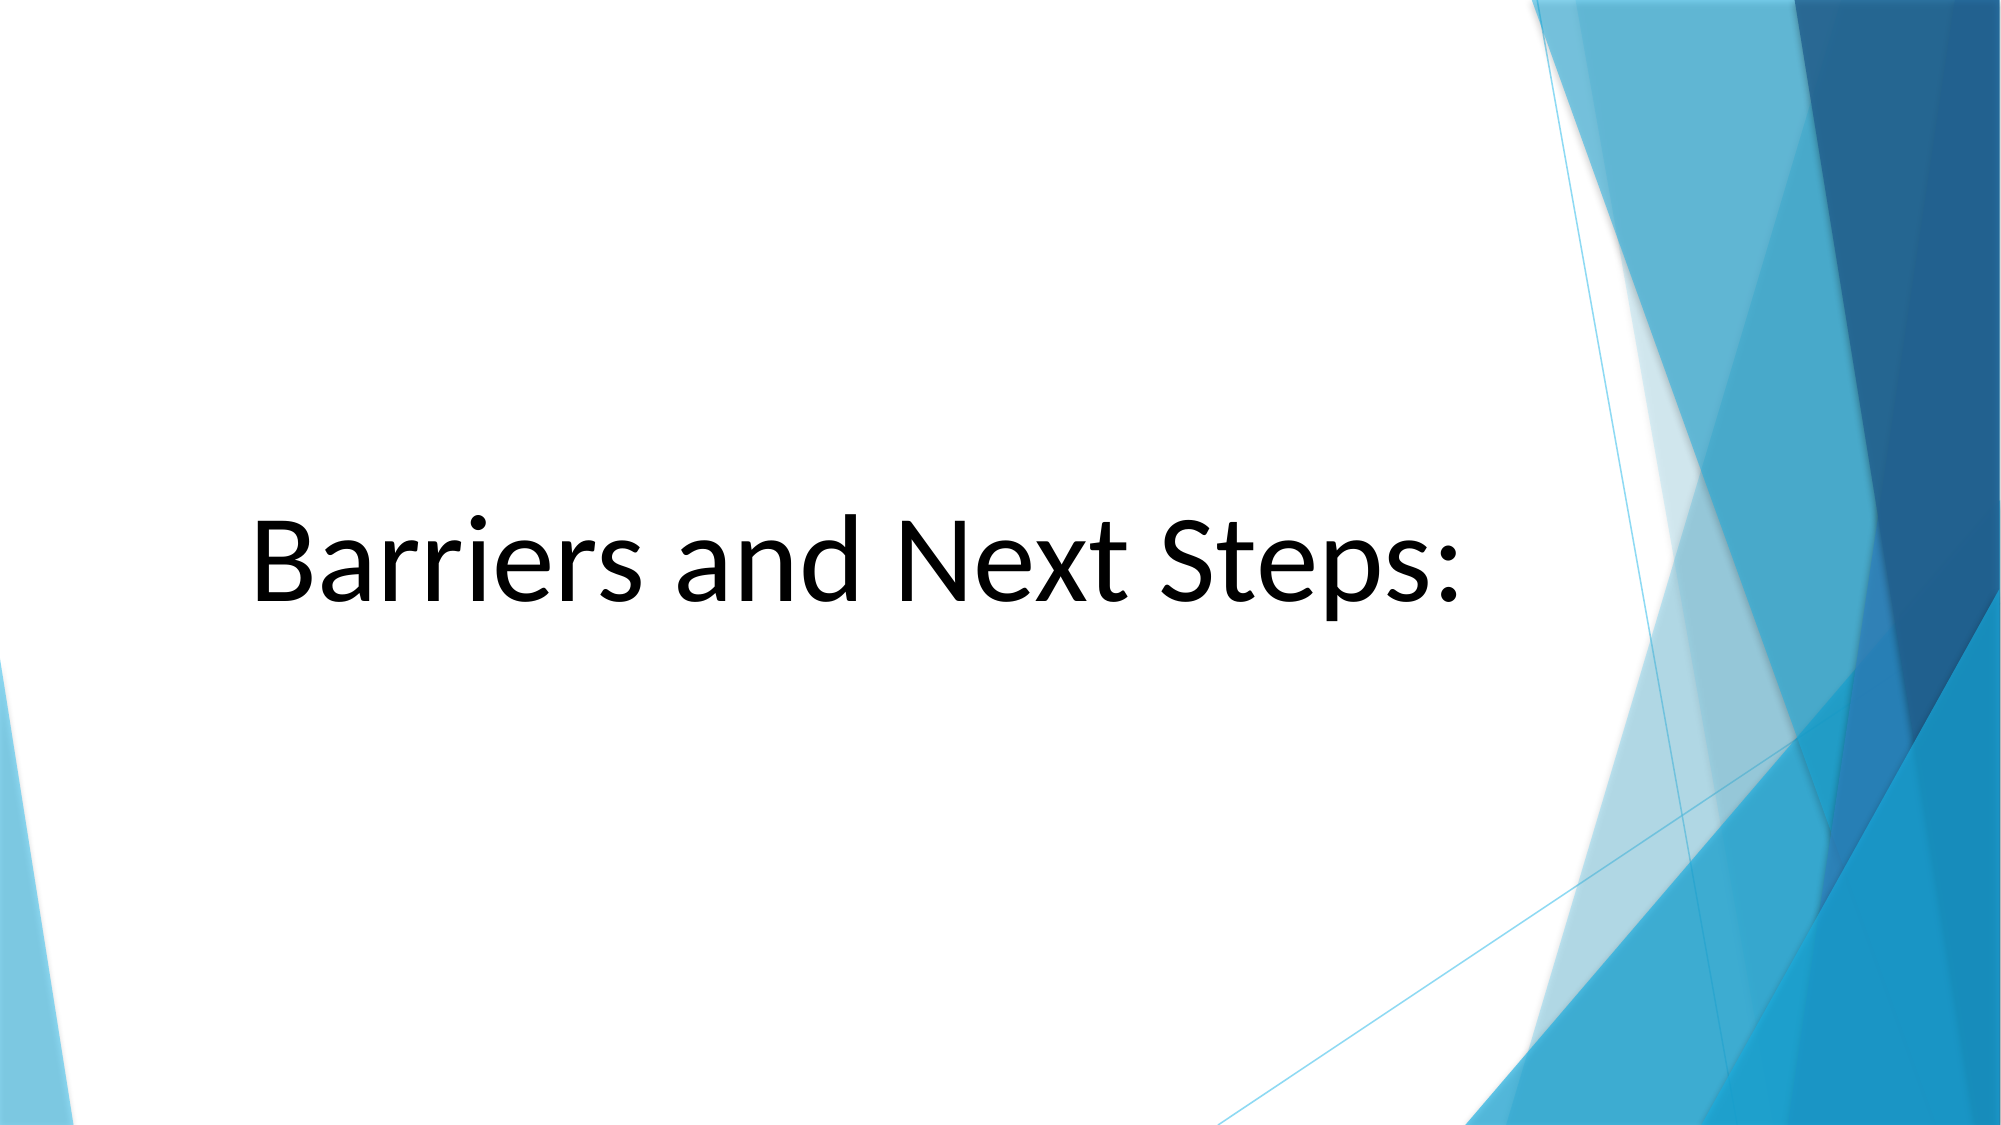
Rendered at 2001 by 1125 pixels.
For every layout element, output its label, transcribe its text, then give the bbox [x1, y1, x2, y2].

text_box Barriers and Next Steps: [234, 469, 1483, 635]
